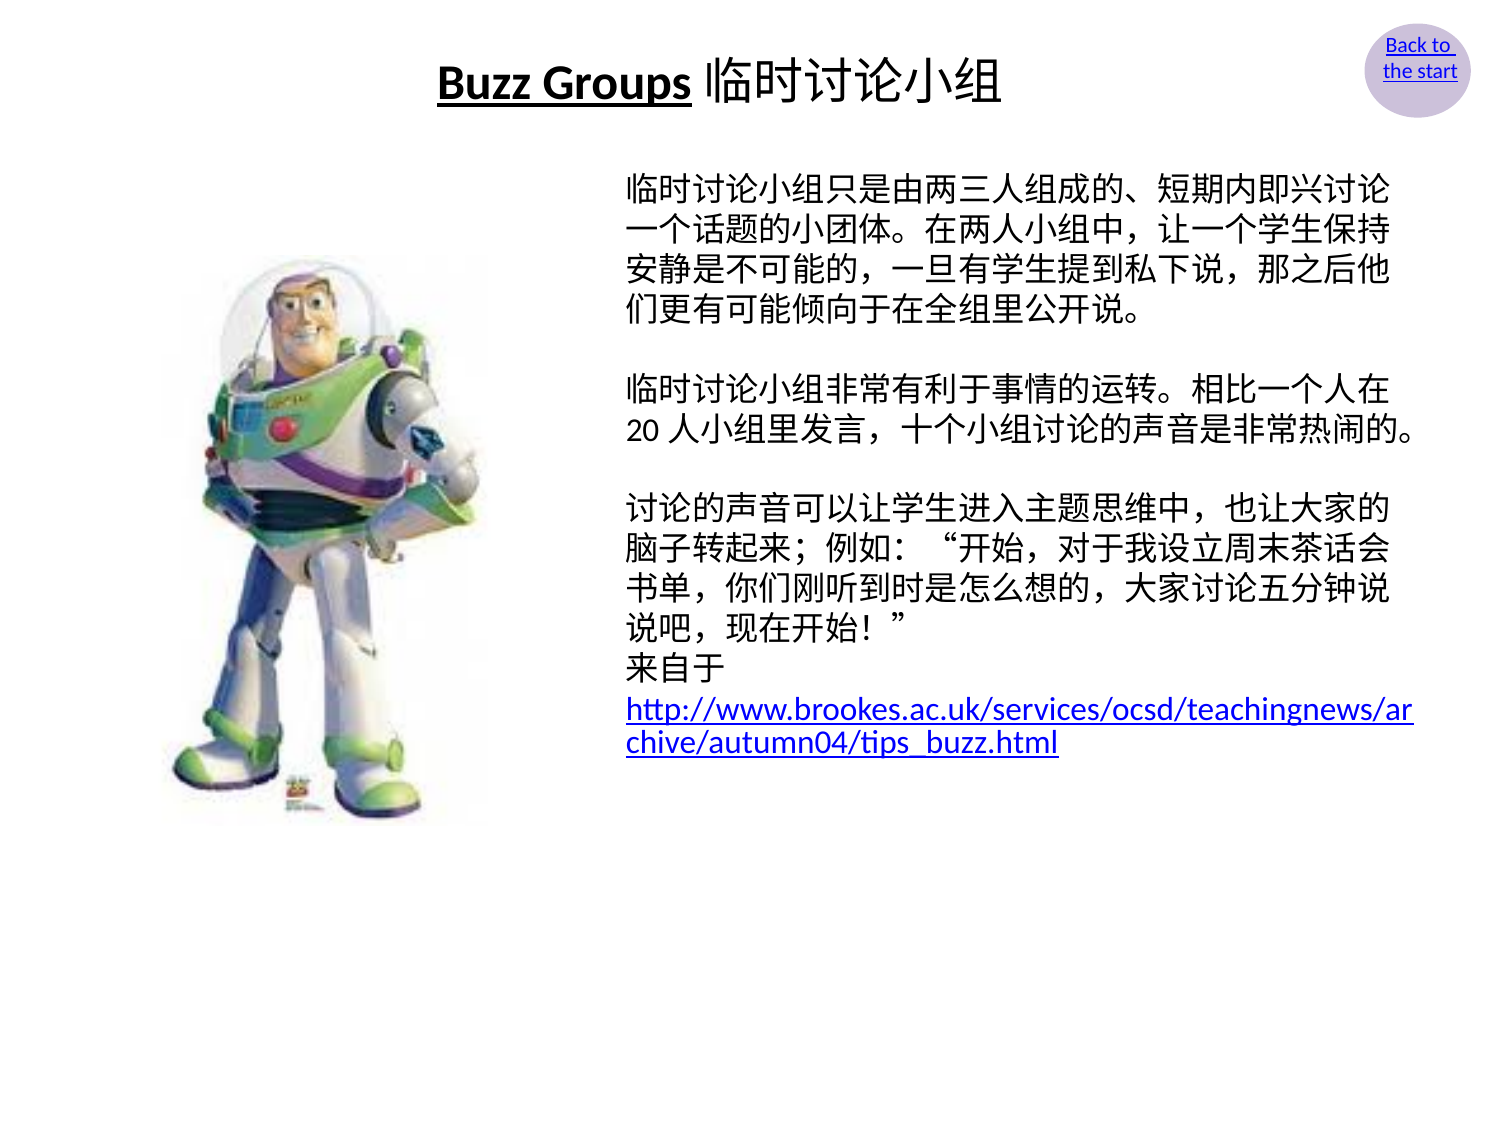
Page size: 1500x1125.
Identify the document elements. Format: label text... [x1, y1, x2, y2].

text_box Back to the start [1359, 23, 1483, 91]
picture [41, 255, 612, 826]
text_box 临时讨论小组只是由两三人组成的、短期内即兴讨论一个话题的小团体。在两人小组中，让一个学生保持安静是不可能的，一旦有学生提到私下说，那之后他们更有可能倾向于在全组里公开说。 临时讨论小组非常有利于事情的运转。相比一个人在20人小组里发言，十个小组讨论的声音是非常热闹的。 讨论的声音可以让学生进入主题思维中，也让大家的脑子转起来；例如：“开始，对于我设立周末茶话会书单，你们刚听到时是怎么想的，大家讨论五分钟说说吧，现在开始！” 来自于http://www.brookes.ac.uk/services/ocsd/teachingnews/archive/autumn04/tips_buzz.html [611, 160, 1433, 775]
text_box [1367, 91, 1468, 120]
text_box Buzz Groups临时讨论小组 [218, 42, 1223, 178]
